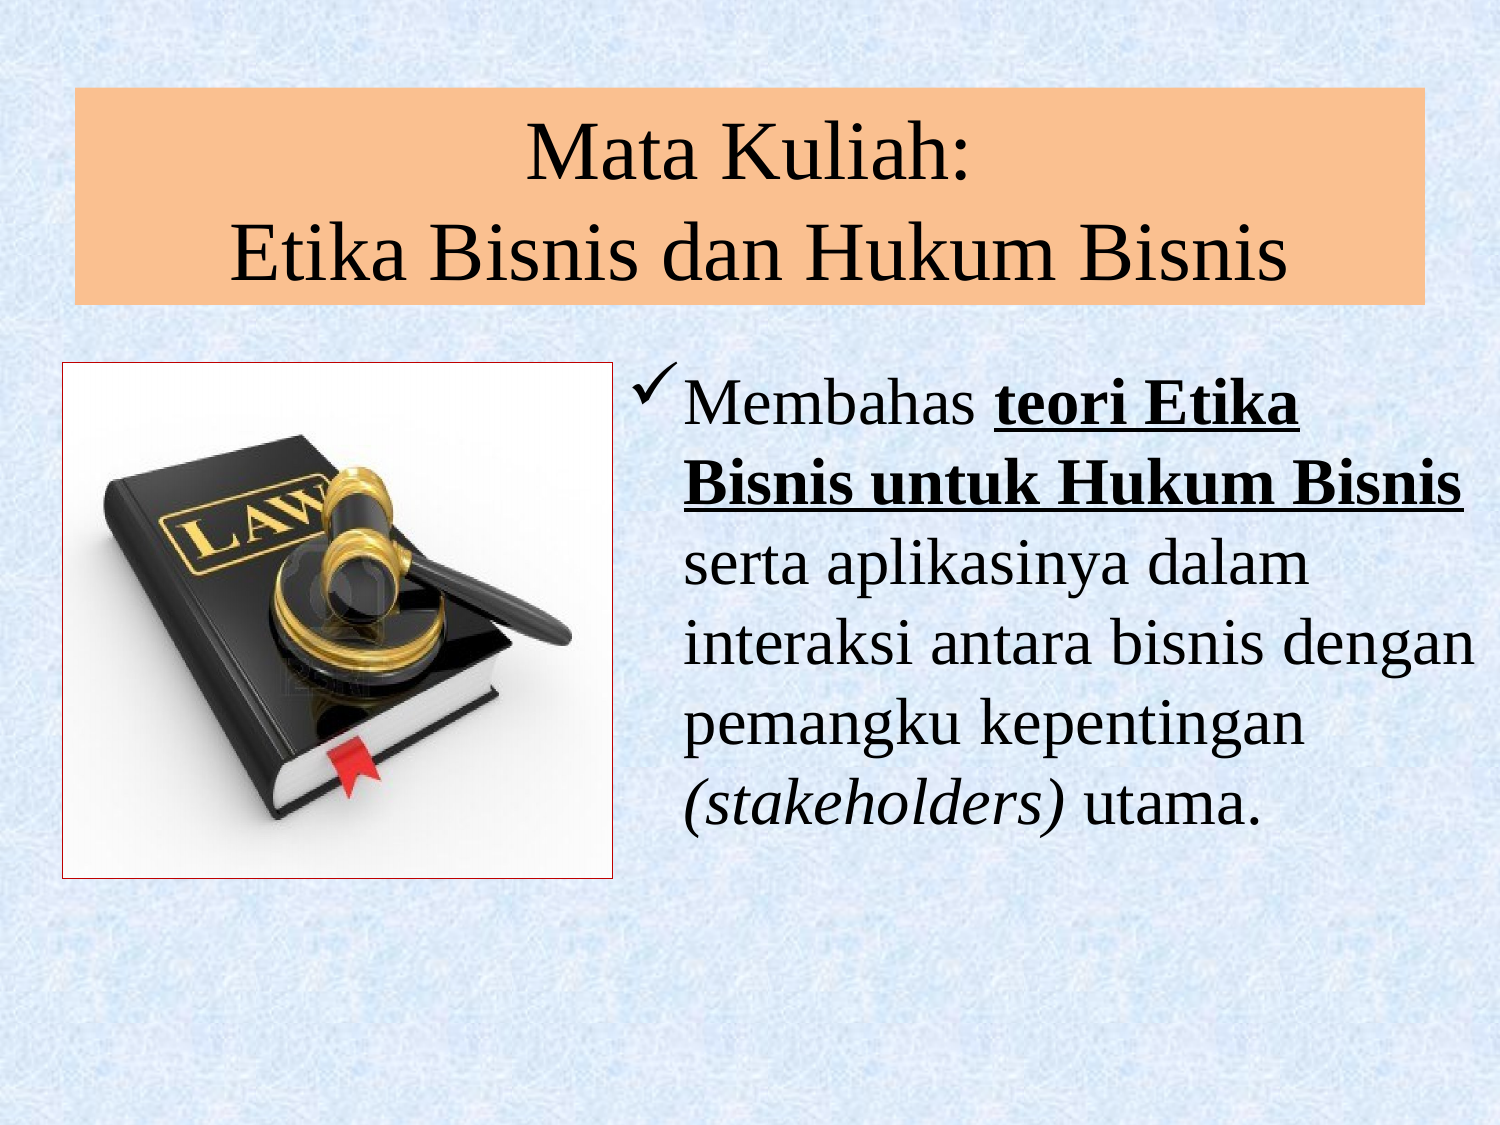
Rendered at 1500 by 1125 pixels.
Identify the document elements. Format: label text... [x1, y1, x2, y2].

list Membahas teori Etika Bisnis untuk Hukum Bisnis serta aplikasinya dalam interaksi antara bisnis dengan pemangku kepentingan (stakeholders) utama. [612, 350, 1500, 1125]
title Mata Kuliah: Etika Bisnis dan Hukum Bisnis [75, 87, 1425, 305]
picture [62, 362, 613, 879]
text_box Cont’d [0, 0, 1500, 1125]
